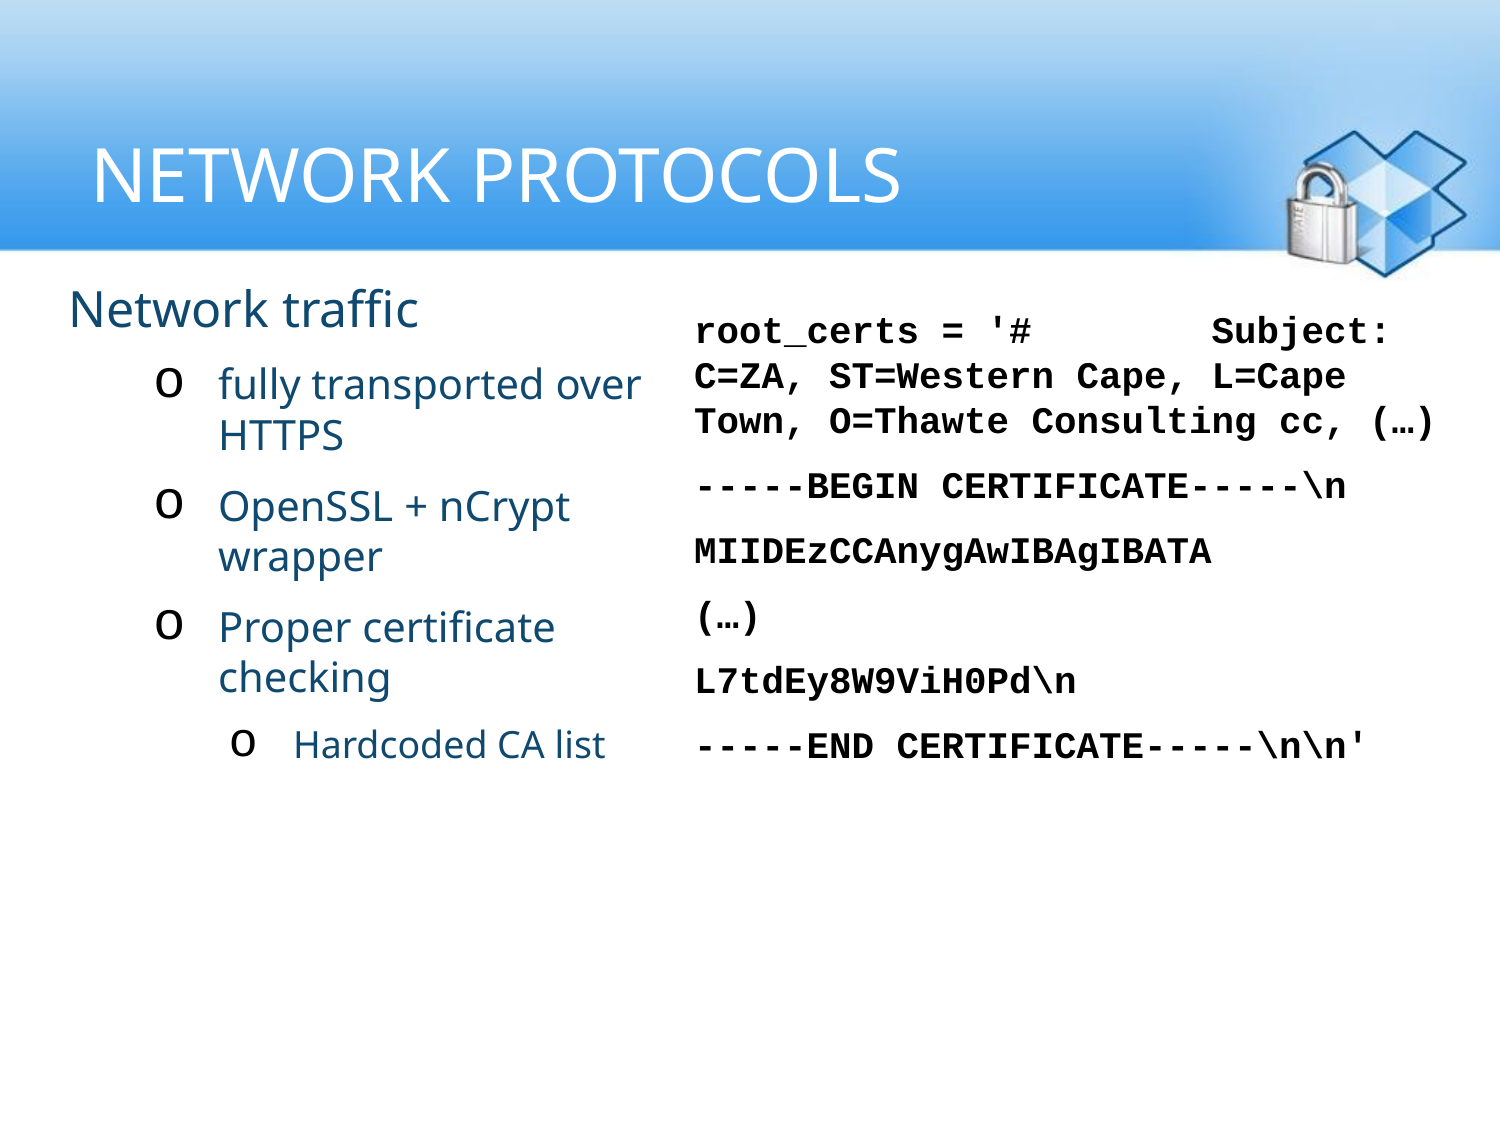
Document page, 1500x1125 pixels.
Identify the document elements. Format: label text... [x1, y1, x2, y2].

list Network traffic fully transported over HTTPS OpenSSL + nCrypt wrapper Proper certificate checking Hardcoded CA list [53, 262, 680, 1106]
title Network protocols [75, 45, 1425, 233]
list root_certs = '# Subject: C=ZA, ST=Western Cape, L=Cape Town, O=Thawte Consulting cc, (…) -----BEGIN CERTIFICATE-----\n MIIDEzCCAnygAwIBAgIBATA (…) L7tdEy8W9ViH0Pd\n -----END CERTIFICATE-----\n\n' [679, 290, 1483, 1035]
picture [0, 0, 1500, 1125]
